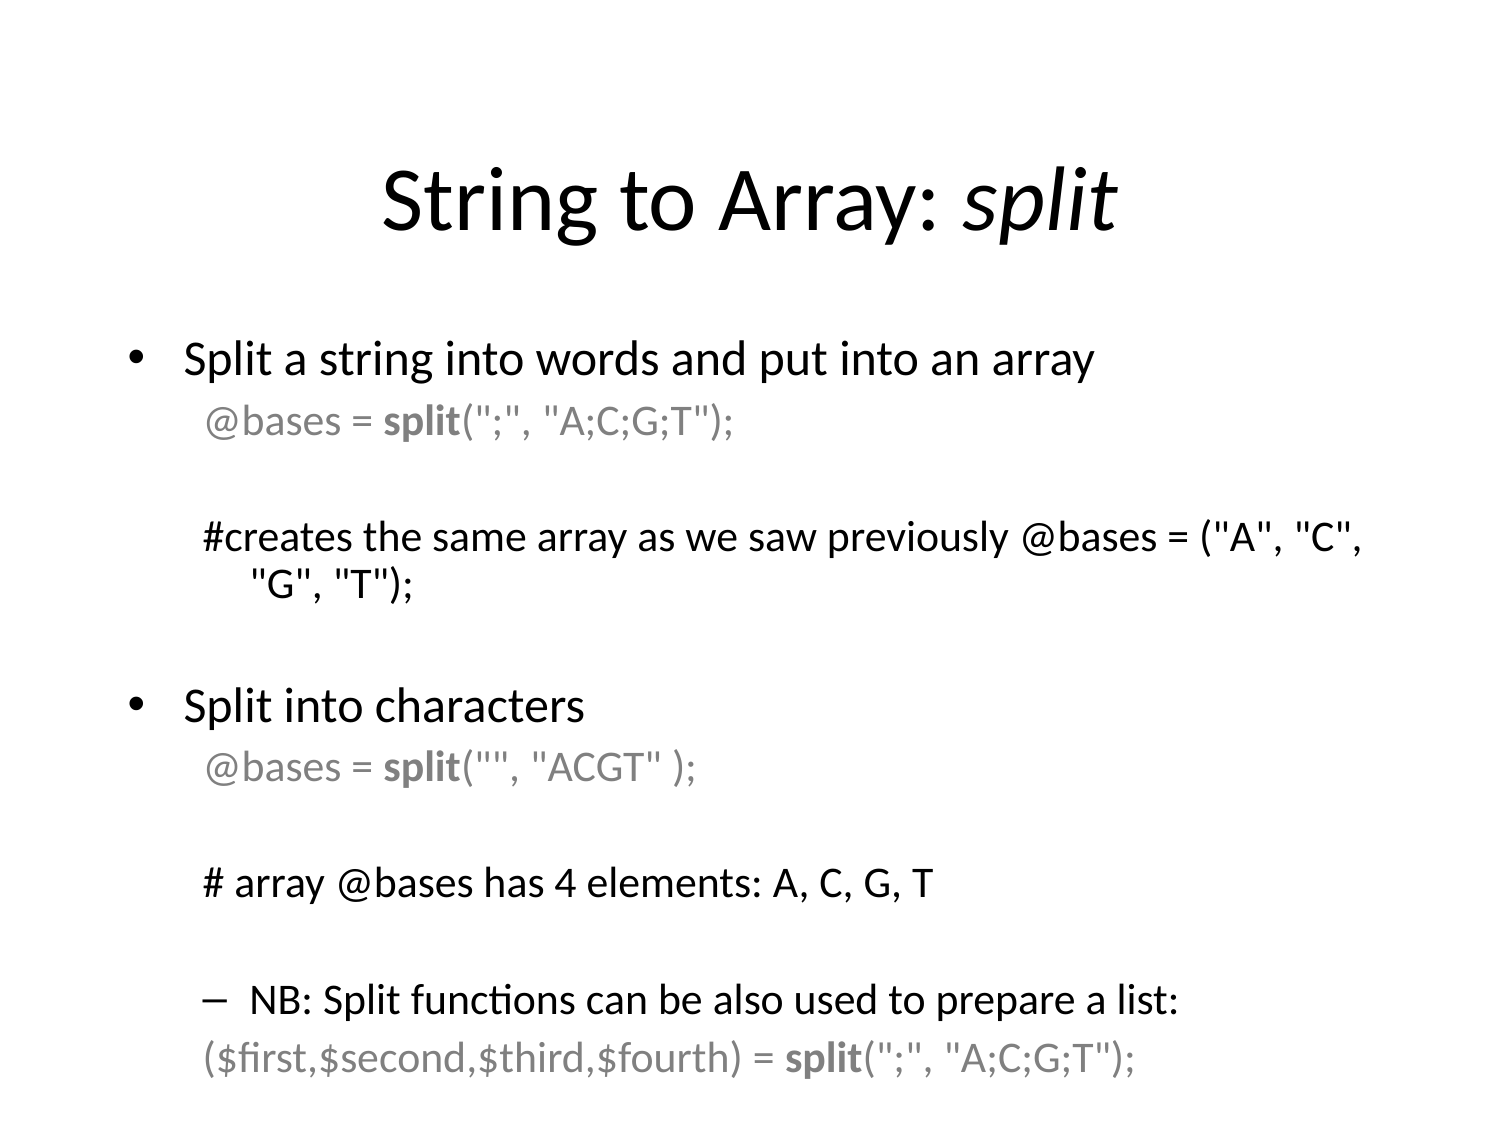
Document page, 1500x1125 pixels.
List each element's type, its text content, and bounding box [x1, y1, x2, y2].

title String to Array: split [112, 99, 1388, 288]
list Split a string into words and put into an array @bases = split(";", "A;C;G;T"); #creates the same array as we saw previously @bases = ("A", "C", "G", "T"); Split into characters @bases = split("", "ACGT" ); # array @bases has 4 elements: A, C, G, T NB: Split functions can be also used to prepare a list: ($first,$second,$third,$fourth) = split(";", "A;C;G;T"); [112, 324, 1388, 1090]
